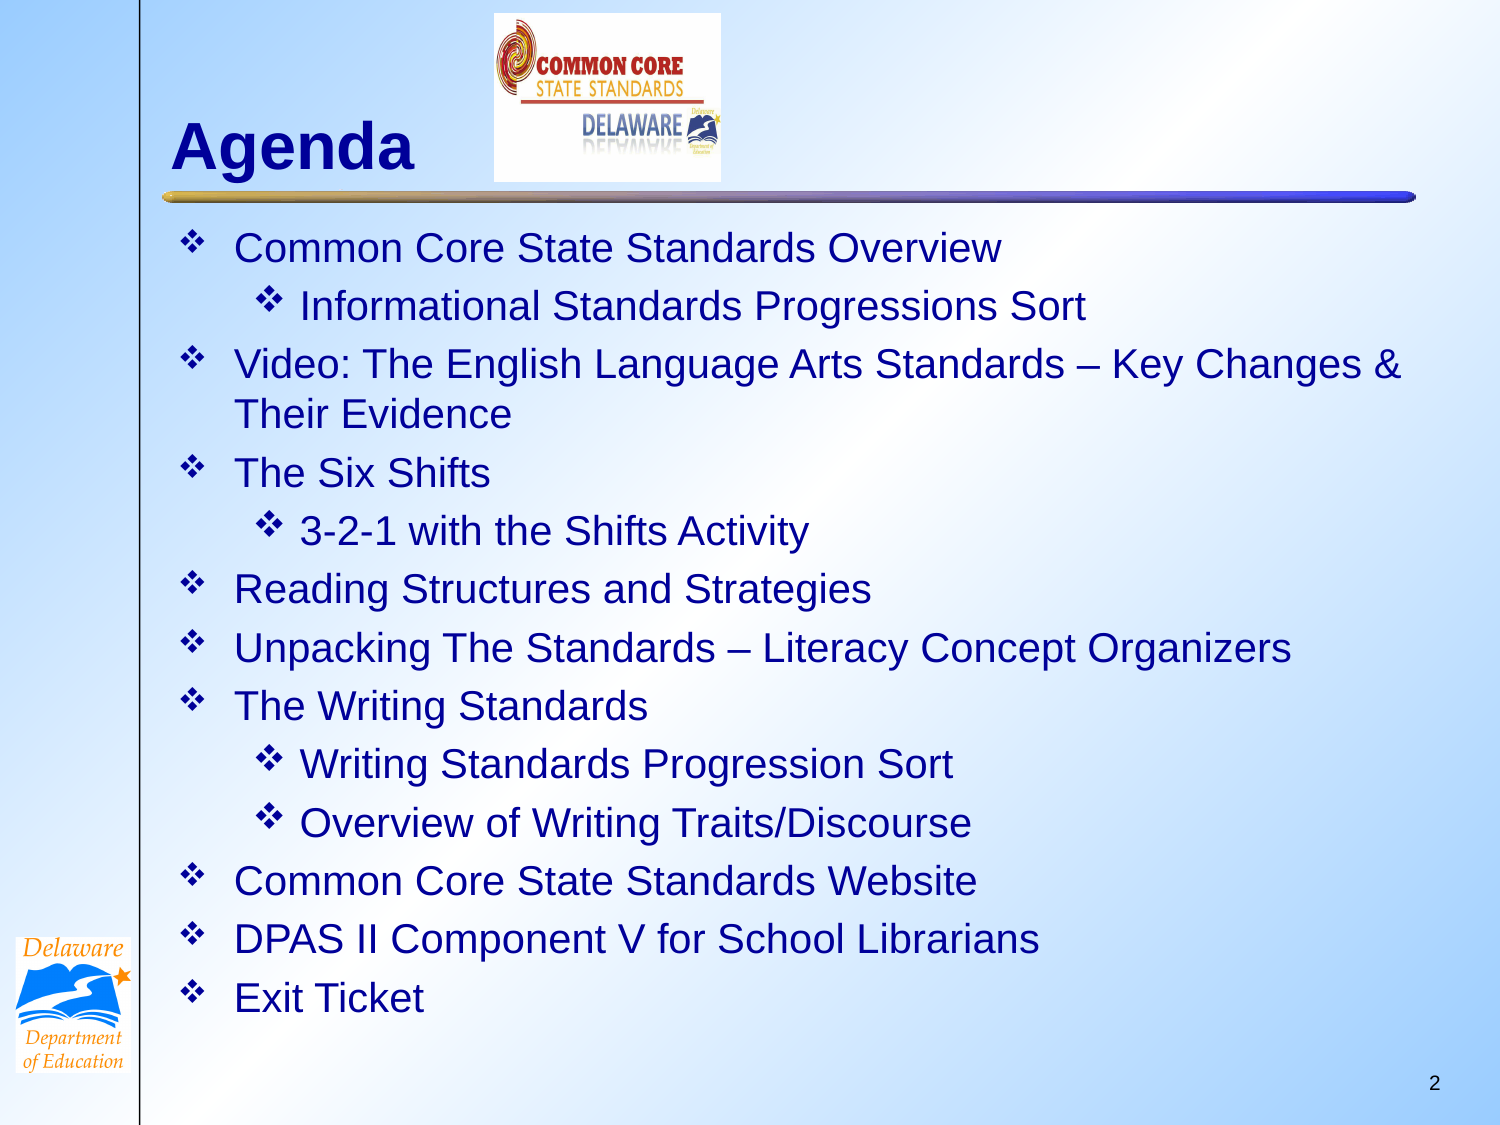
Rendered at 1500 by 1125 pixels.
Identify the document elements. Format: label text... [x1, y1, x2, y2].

picture [494, 13, 721, 182]
picture [152, 189, 1425, 204]
picture [15, 937, 131, 1073]
list Common Core State Standards Overview Informational Standards Progressions Sort Video: The English Language Arts Standards – Key Changes & Their Evidence The Six Shifts 3-2-1 with the Shifts Activity Reading Structures and Strategies Unpacking The Standards – Literacy Concept Organizers The Writing Standards Writing Standards Progression Sort Overview of Writing Traits/Discourse Common Core State Standards Website DPAS II Component V for School Librarians Exit Ticket [162, 212, 1469, 1060]
slide_number 1 [1142, 1054, 1456, 1110]
title Agenda [162, 27, 1453, 191]
